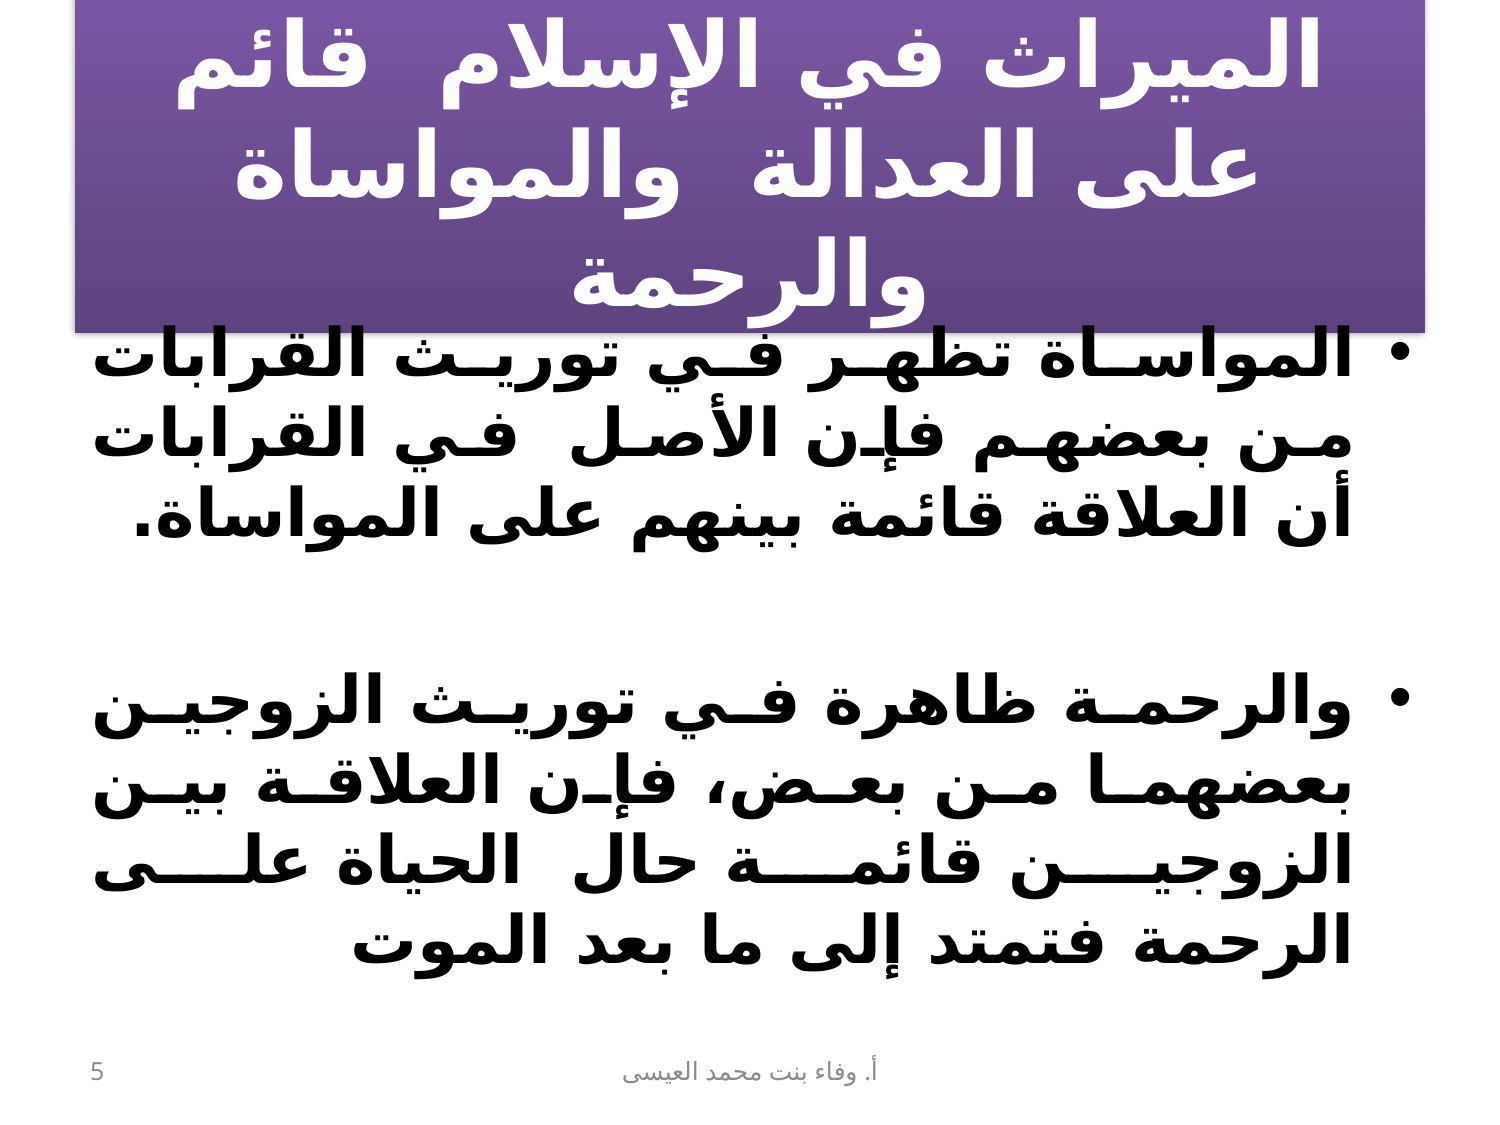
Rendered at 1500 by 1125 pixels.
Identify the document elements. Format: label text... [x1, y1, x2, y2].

slide_number 5 [75, 1042, 425, 1103]
list المواساة تظهر في توريث القرابات من بعضهم فإن الأصل في القرابات أن العلاقة قائمة بينهم على المواساة. والرحمة ظاهرة في توريث الزوجين بعضهما من بعض، فإن العلاقة بين الزوجين قائمة حال الحياة على الرحمة فتمتد إلى ما بعد الموت [76, 302, 1427, 985]
footer أ. وفاء بنت محمد العيسى [512, 1042, 988, 1103]
title الميراث في الإسلام قائم على العدالة والمواساة والرحمة [75, 0, 1425, 333]
